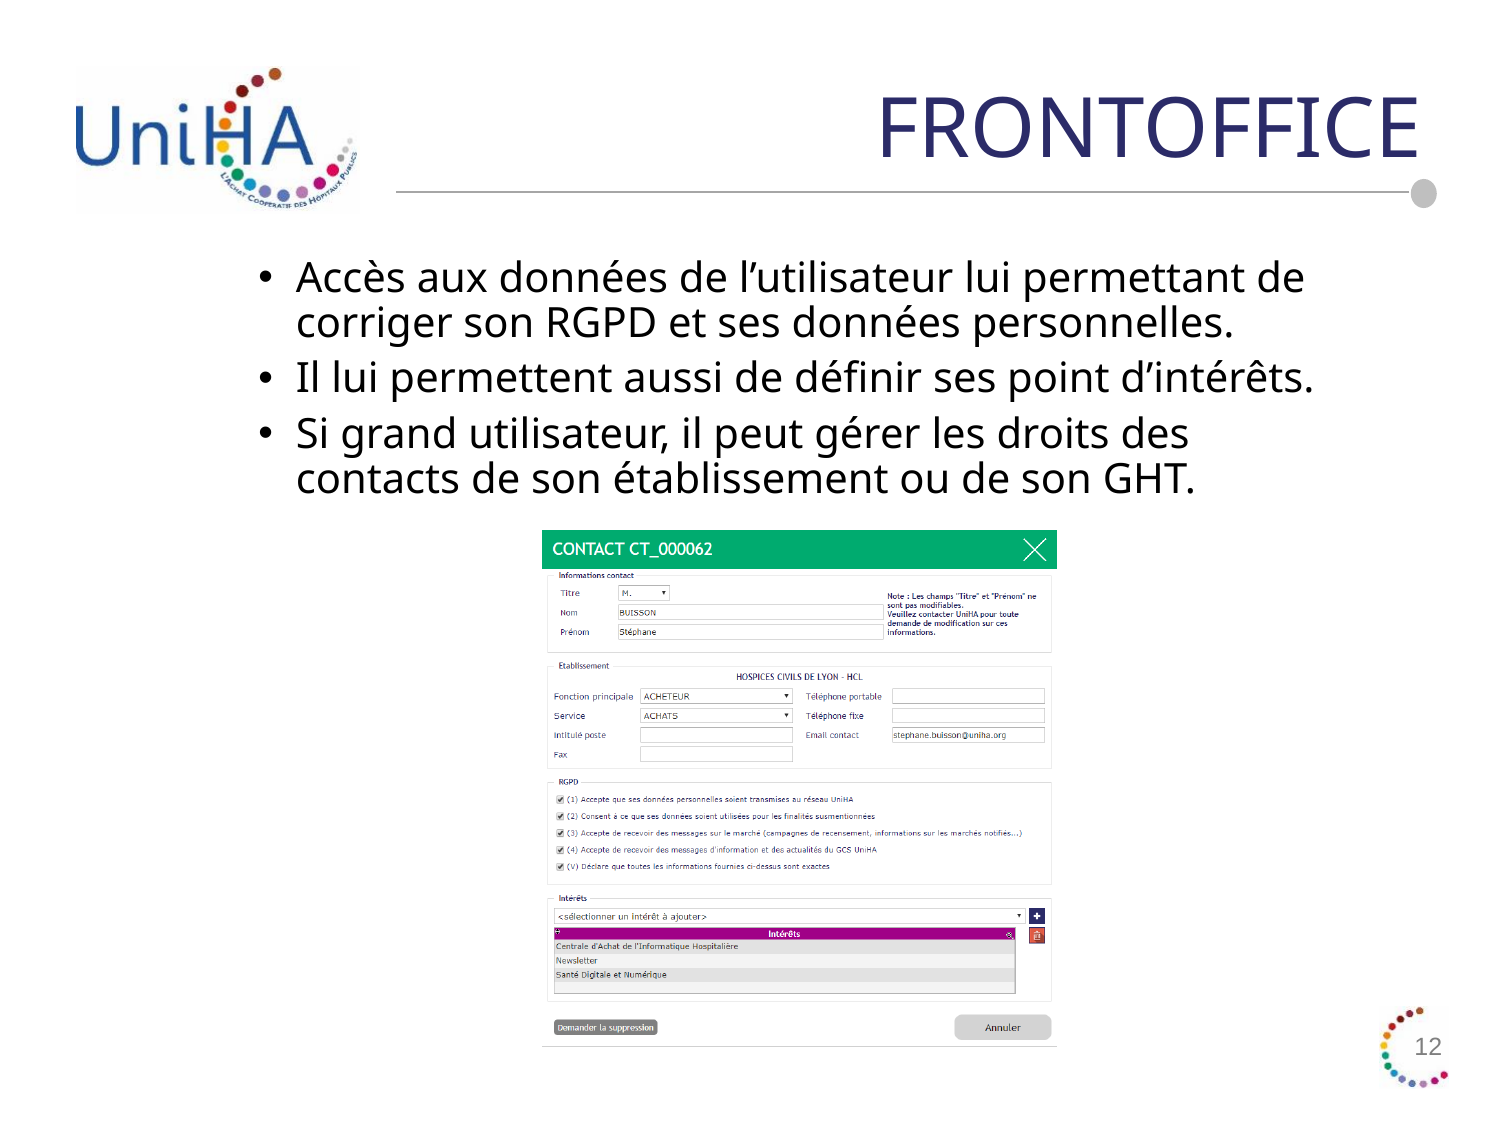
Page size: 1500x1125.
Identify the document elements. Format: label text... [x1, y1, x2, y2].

picture [1379, 1006, 1449, 1089]
list Accès aux données de l’utilisateur lui permettant de corriger son RGPD et ses données personnelles. Il lui permettent aussi de définir ses point d’intérêts. Si grand utilisateur, il peut gérer les droits des contacts de son établissement ou de son GHT. [93, 249, 1358, 477]
picture [76, 66, 360, 214]
title FRONTOFFICE [371, 78, 1437, 171]
picture [542, 530, 1057, 1047]
